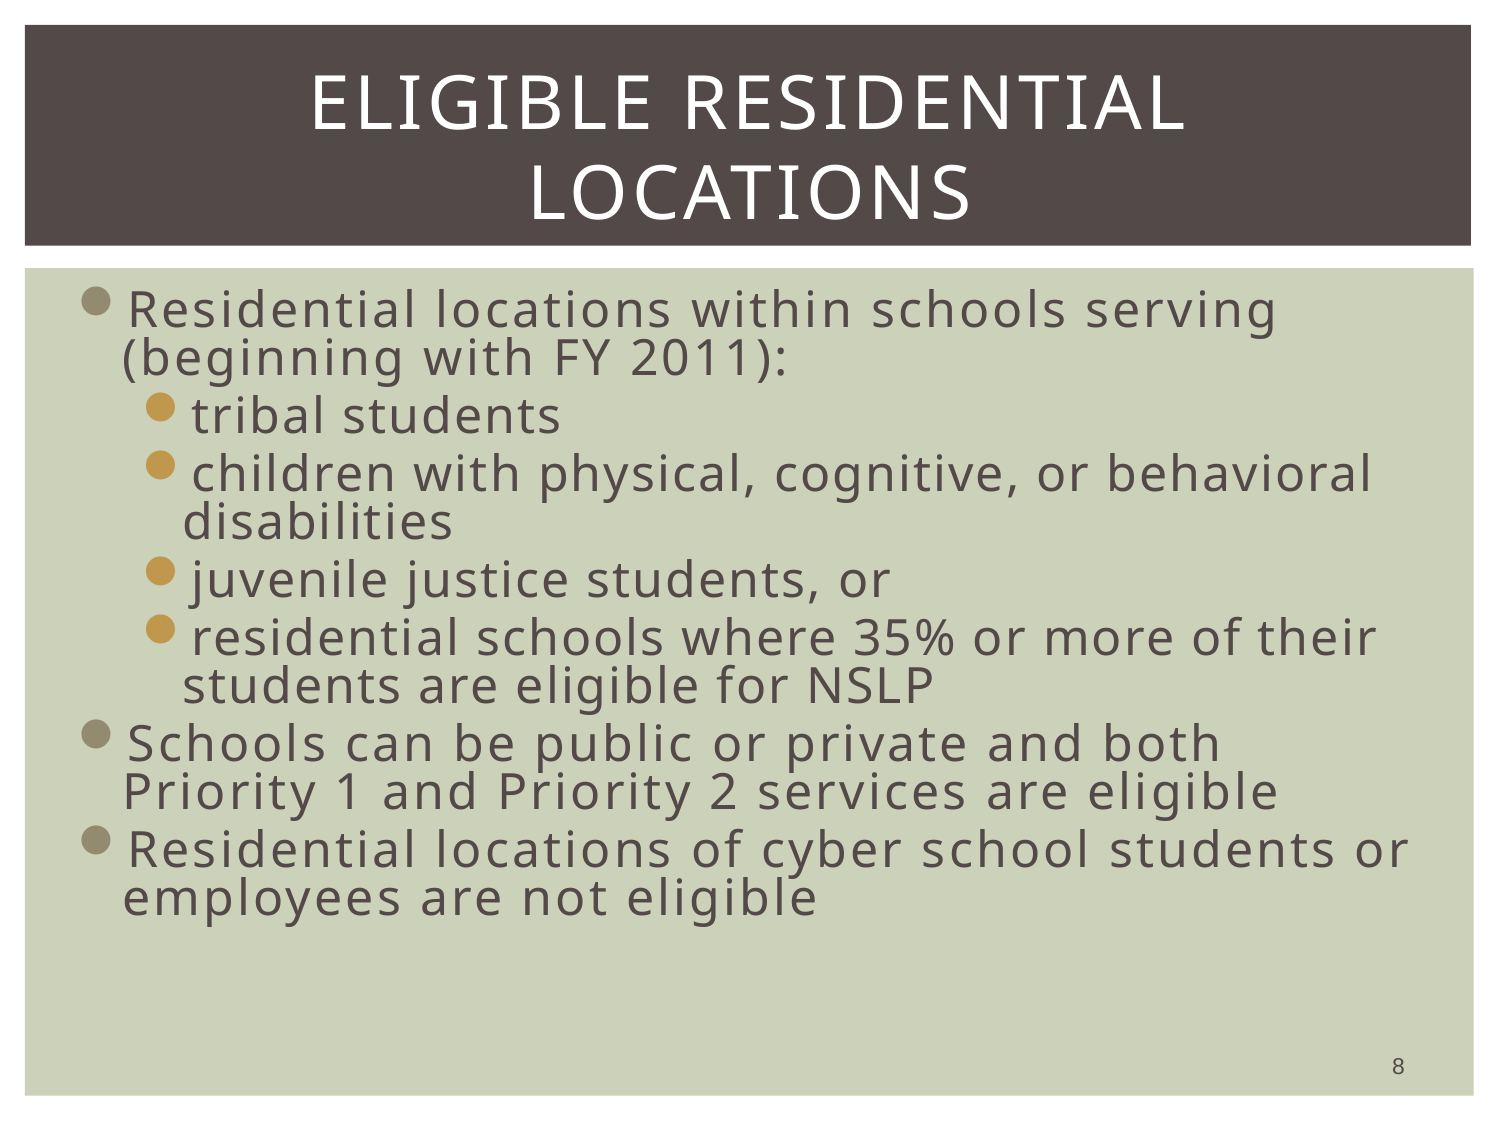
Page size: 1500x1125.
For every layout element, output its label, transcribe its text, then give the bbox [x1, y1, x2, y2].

list Residential locations within schools serving (beginning with FY 2011): tribal students children with physical, cognitive, or behavioral disabilities juvenile justice students, or residential schools where 35% or more of their students are eligible for NSLP Schools can be public or private and both Priority 1 and Priority 2 services are eligible Residential locations of cyber school students or employees are not eligible [62, 282, 1442, 1005]
slide_number 8 [1349, 1041, 1448, 1089]
title Eligible Residential Locations [62, 58, 1438, 232]
